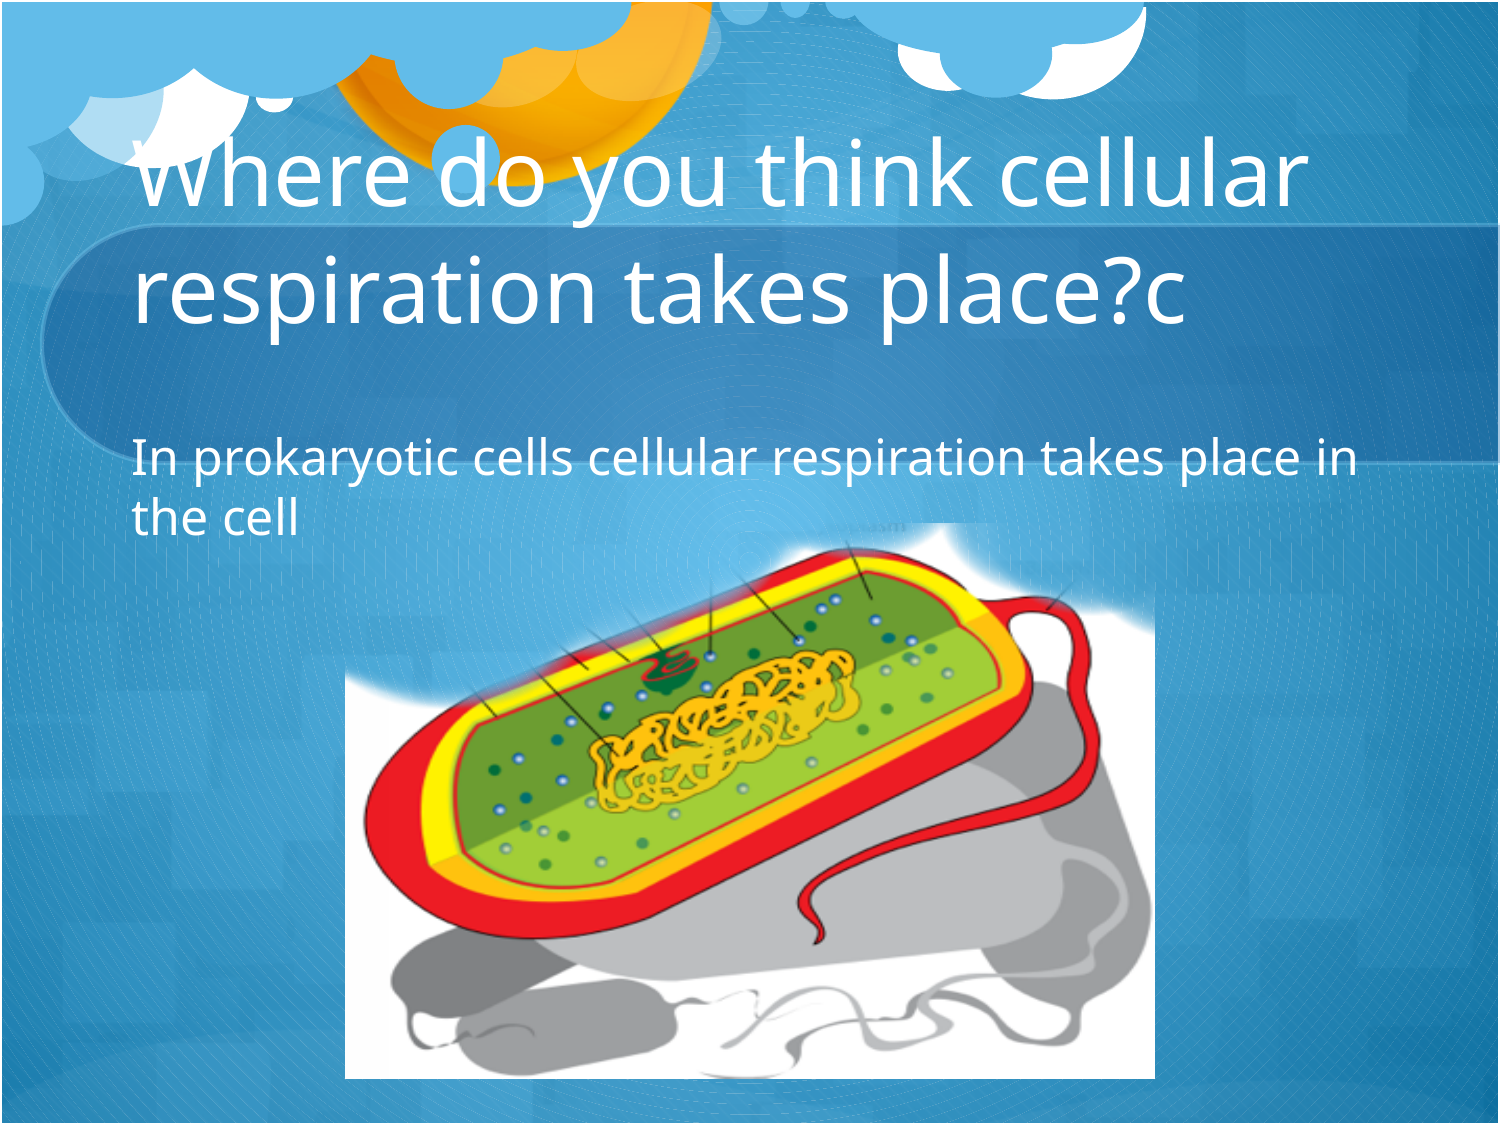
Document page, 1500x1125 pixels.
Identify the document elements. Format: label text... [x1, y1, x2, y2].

title Where do you think cellular respiration takes place?c [116, 106, 1383, 344]
picture [248, 97, 258, 106]
list In prokaryotic cells cellular respiration takes place in the cell [116, 418, 1383, 571]
picture [523, 2, 1498, 222]
picture [2, 170, 1498, 1123]
picture [291, 55, 428, 106]
picture [44, 228, 1497, 460]
